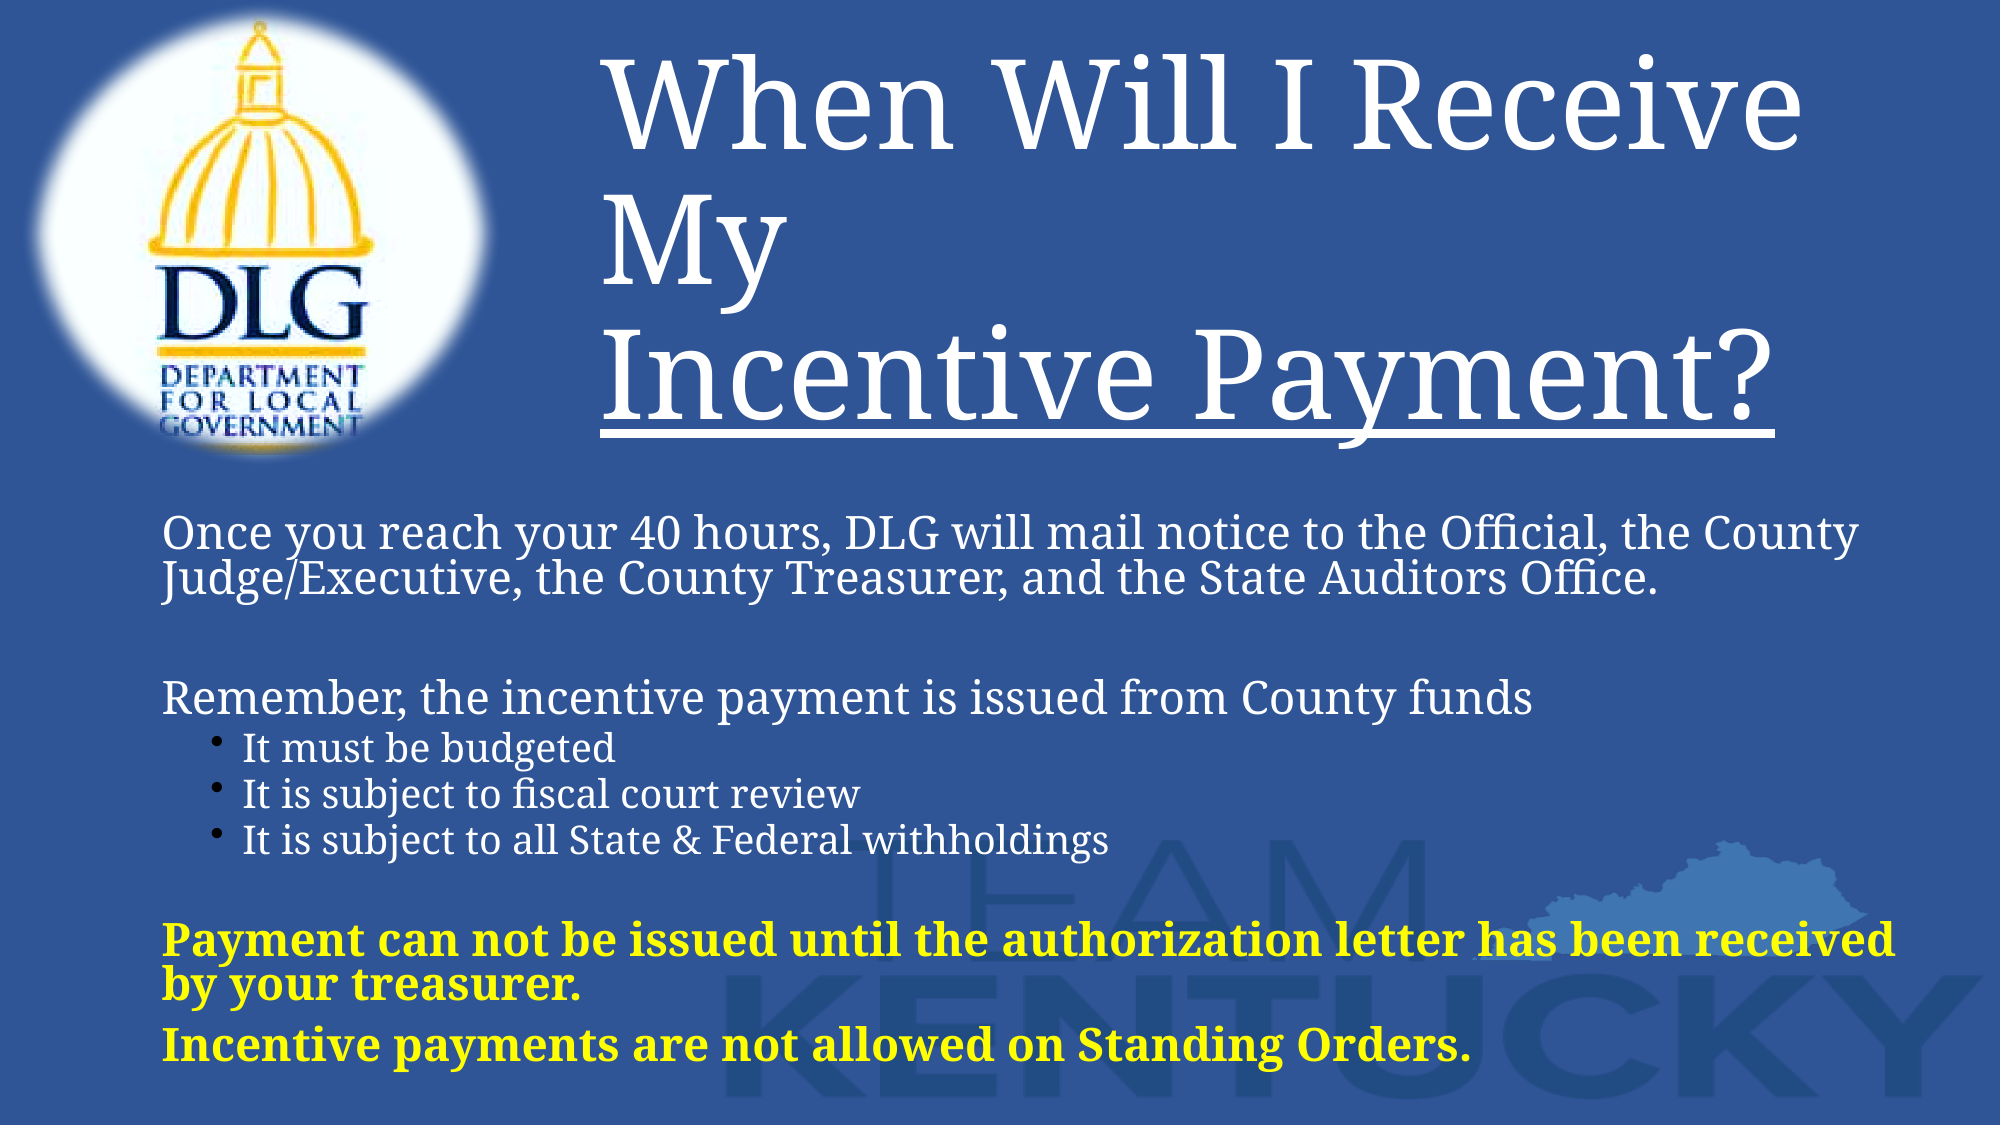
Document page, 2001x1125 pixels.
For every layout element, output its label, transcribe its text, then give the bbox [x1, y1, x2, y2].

title When Will I Receive My Incentive Payment? [584, 0, 1867, 218]
picture [41, 21, 481, 397]
list Once you reach your 40 hours, DLG will mail notice to the Official, the County Judge/Executive, the County Treasurer, and the State Auditors Office. Remember, the incentive payment is issued from County funds It must be budgeted It is subject to fiscal court review It is subject to all State & Federal withholdings Payment can not be issued until the authorization letter has been received by your treasurer. Incentive payments are not allowed on Standing Orders. [131, 369, 1971, 1085]
